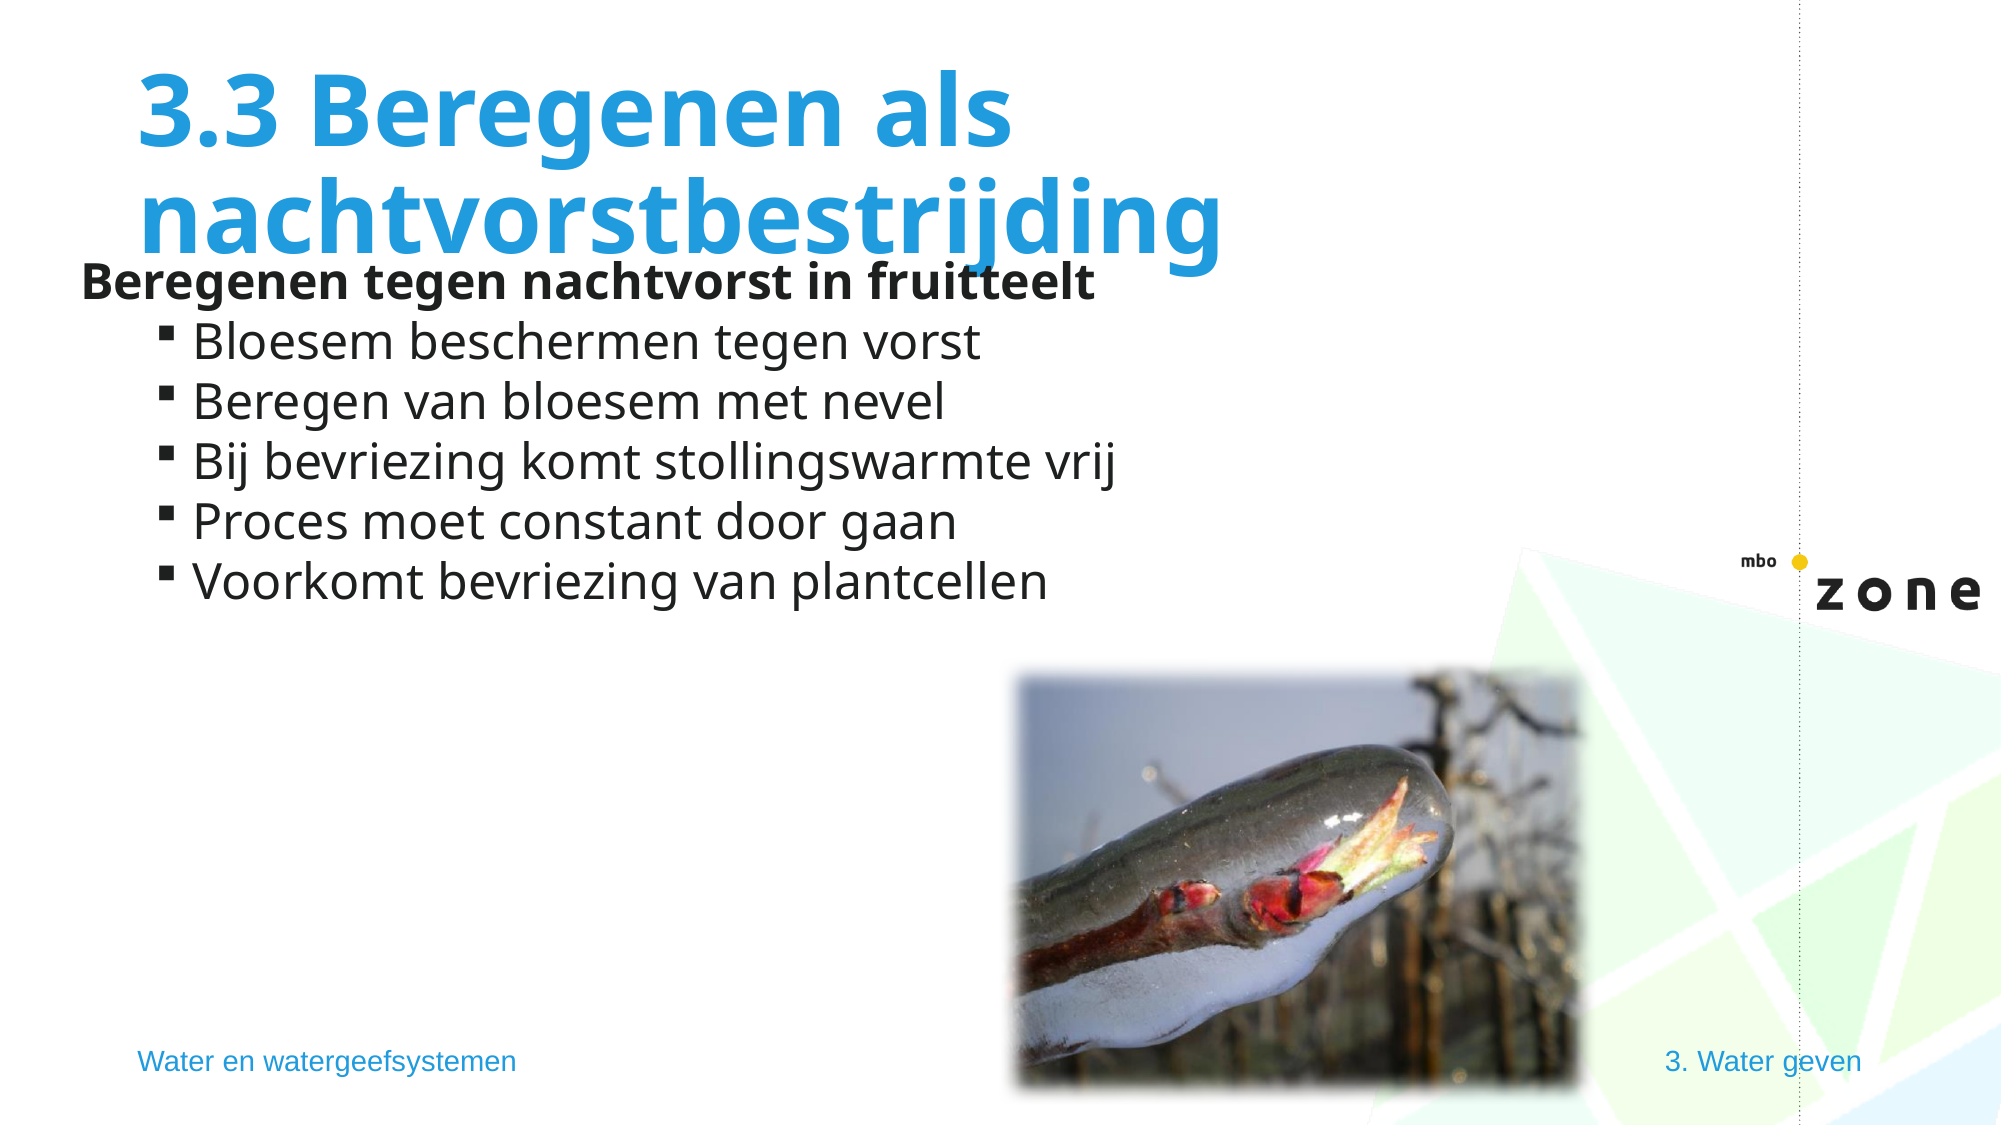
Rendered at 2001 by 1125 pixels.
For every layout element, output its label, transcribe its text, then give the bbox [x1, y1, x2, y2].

list 3. Water geven [1597, 1042, 1863, 1103]
list Water en watergeefsystemen [137, 1042, 639, 1103]
list Beregenen tegen nachtvorst in fruitteelt Bloesem beschermen tegen vorst Beregen van bloesem met nevel Bij bevriezing komt stollingswarmte vrij Proces moet constant door gaan Voorkomt bevriezing van plantcellen [80, 249, 1350, 964]
title 3.3 Beregenen als nachtvorstbestrijding [137, 59, 2000, 278]
picture [999, 0, 2001, 1125]
